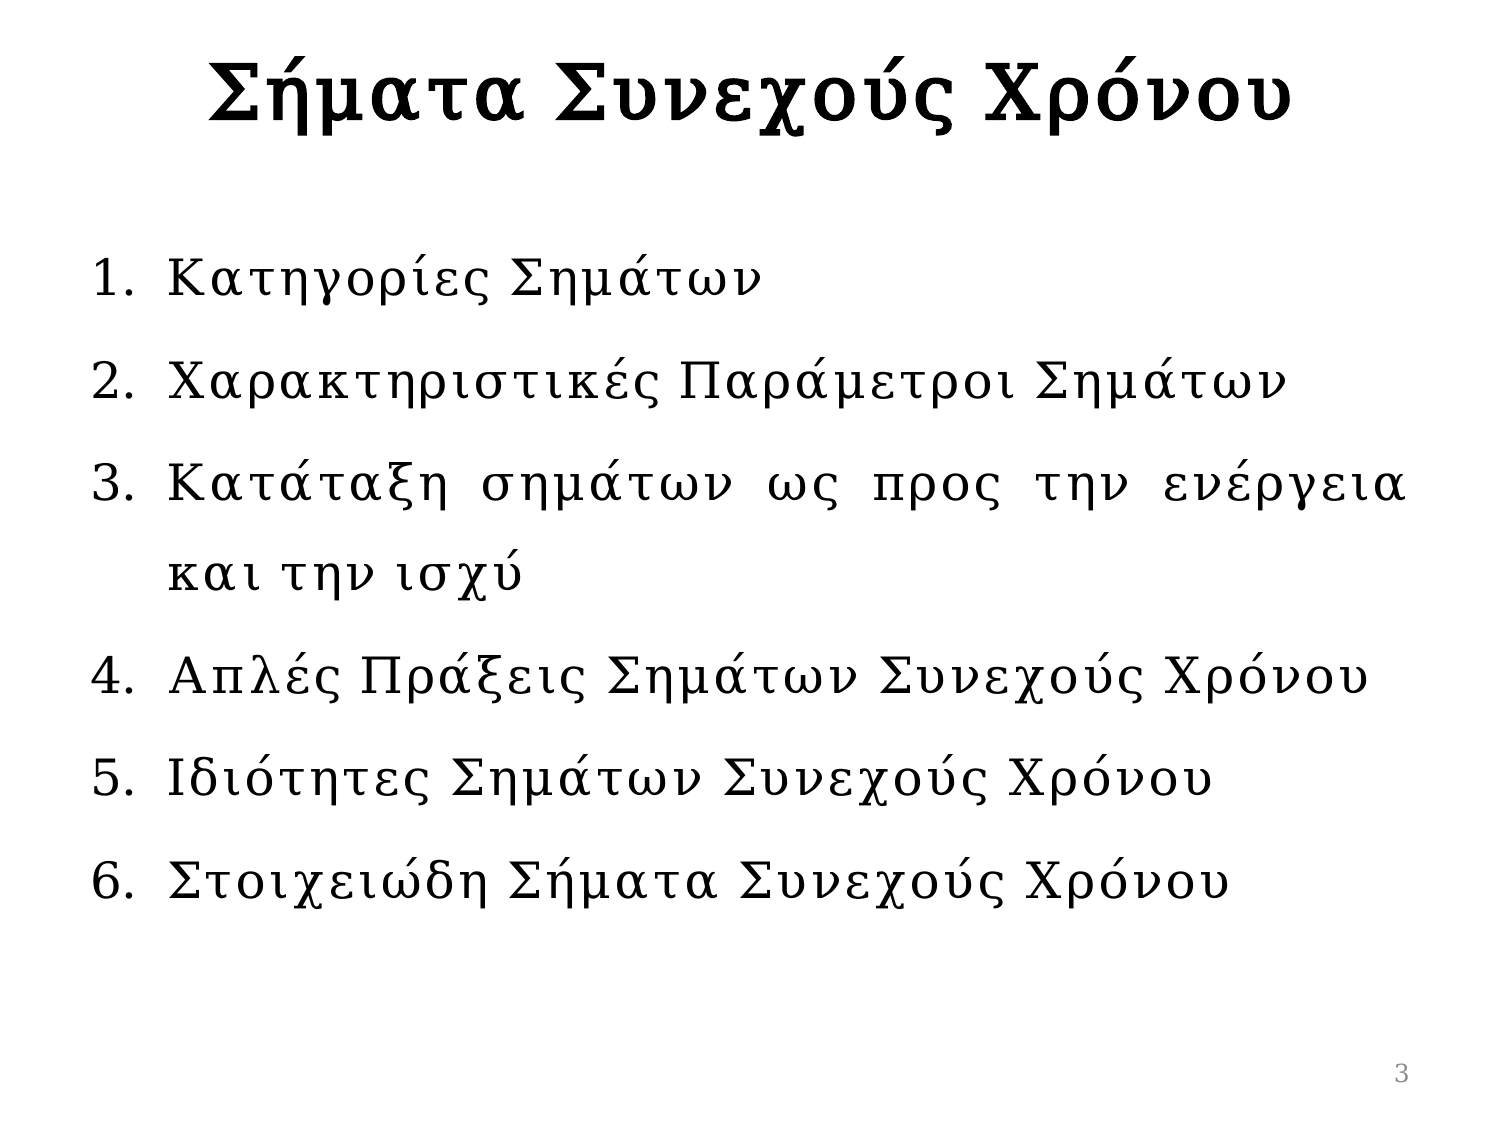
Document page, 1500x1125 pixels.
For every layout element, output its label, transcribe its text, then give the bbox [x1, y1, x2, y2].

title Σήματα Συνεχούς Χρόνου [75, 19, 1425, 159]
list Κατηγορίες Σημάτων Χαρακτηριστικές Παράμετροι Σημάτων Κατάταξη σημάτων ως προς την ενέργεια και την ισχύ Απλές Πράξεις Σημάτων Συνεχούς Χρόνου Ιδιότητες Σημάτων Συνεχούς Χρόνου Στοιχειώδη Σήματα Συνεχούς Χρόνου [75, 208, 1425, 1071]
slide_number 3 [1222, 1042, 1425, 1103]
